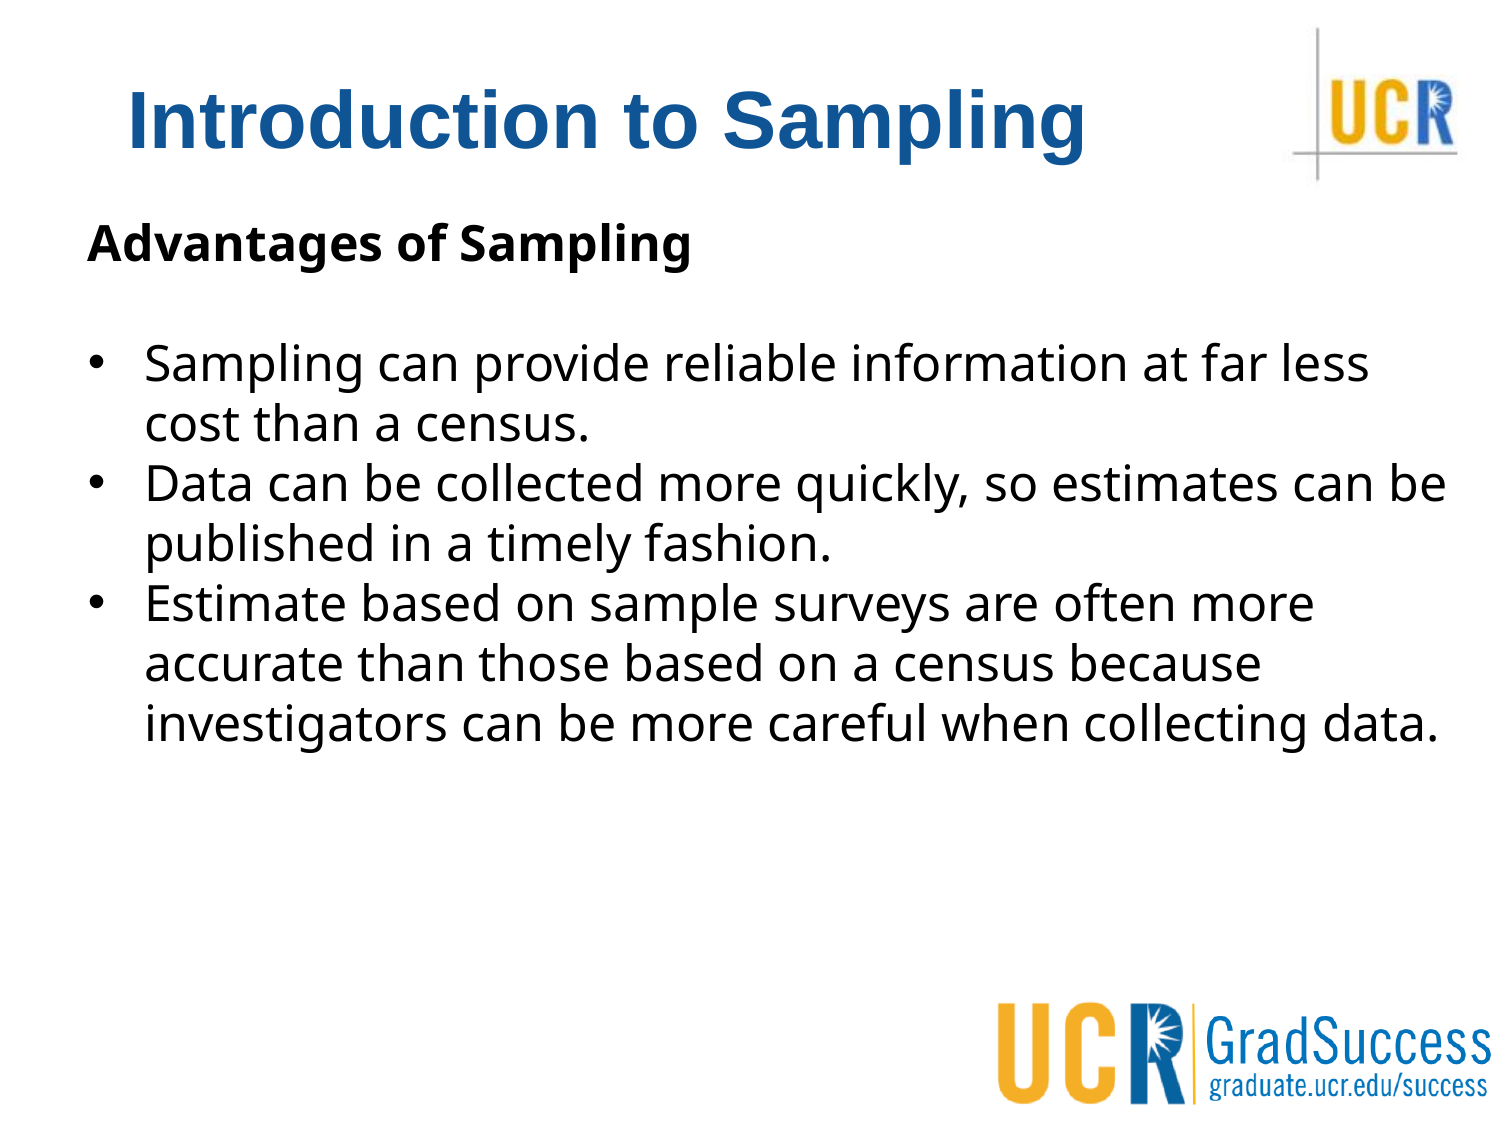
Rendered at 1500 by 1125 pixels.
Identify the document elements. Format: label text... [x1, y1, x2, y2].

picture [1282, 0, 1500, 196]
title Introduction to Sampling [112, 13, 1388, 172]
text_box Advantages of Sampling Sampling can provide reliable information at far less cost than a census. Data can be collected more quickly, so estimates can be published in a timely fashion. Estimate based on sample surveys are often more accurate than those based on a census because investigators can be more careful when collecting data. [73, 203, 1470, 759]
